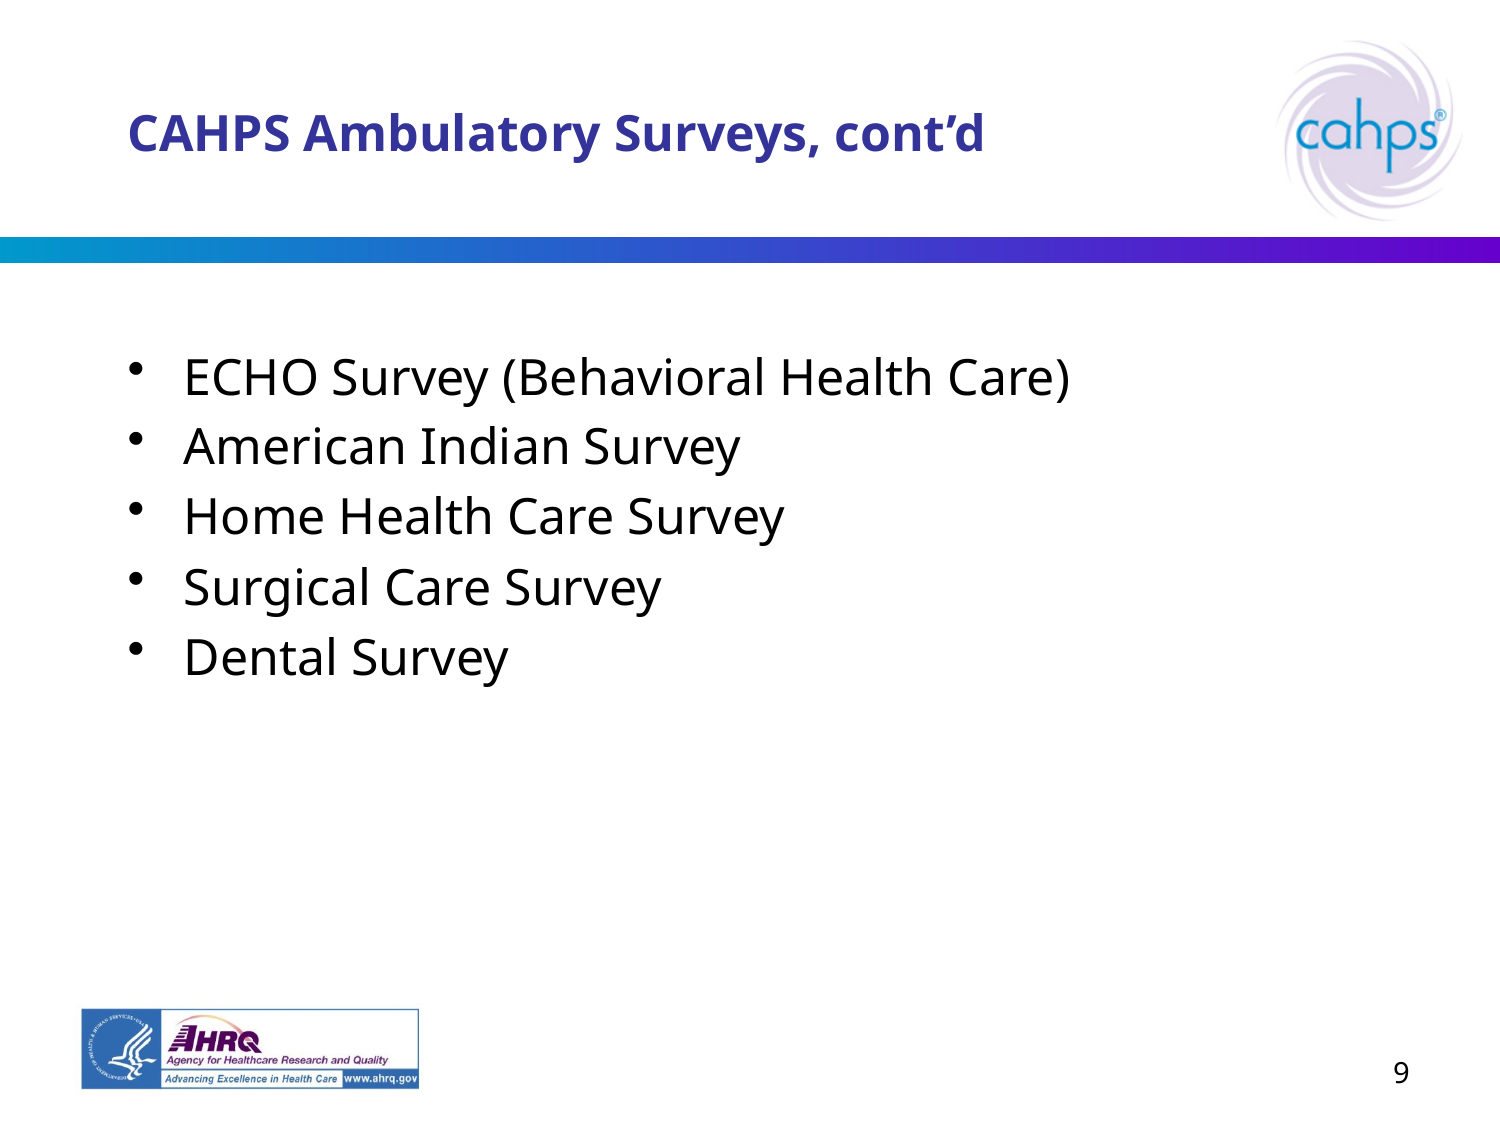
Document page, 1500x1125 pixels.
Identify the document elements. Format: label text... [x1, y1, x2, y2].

list ECHO Survey (Behavioral Health Care) American Indian Survey Home Health Care Survey Surgical Care Survey Dental Survey [112, 337, 800, 880]
picture [1301, 37, 1463, 225]
text_box [800, 275, 1500, 1000]
picture [75, 1003, 425, 1096]
title CAHPS Ambulatory Surveys, cont’d [112, 37, 1301, 226]
slide_number 9 [1074, 1046, 1426, 1125]
